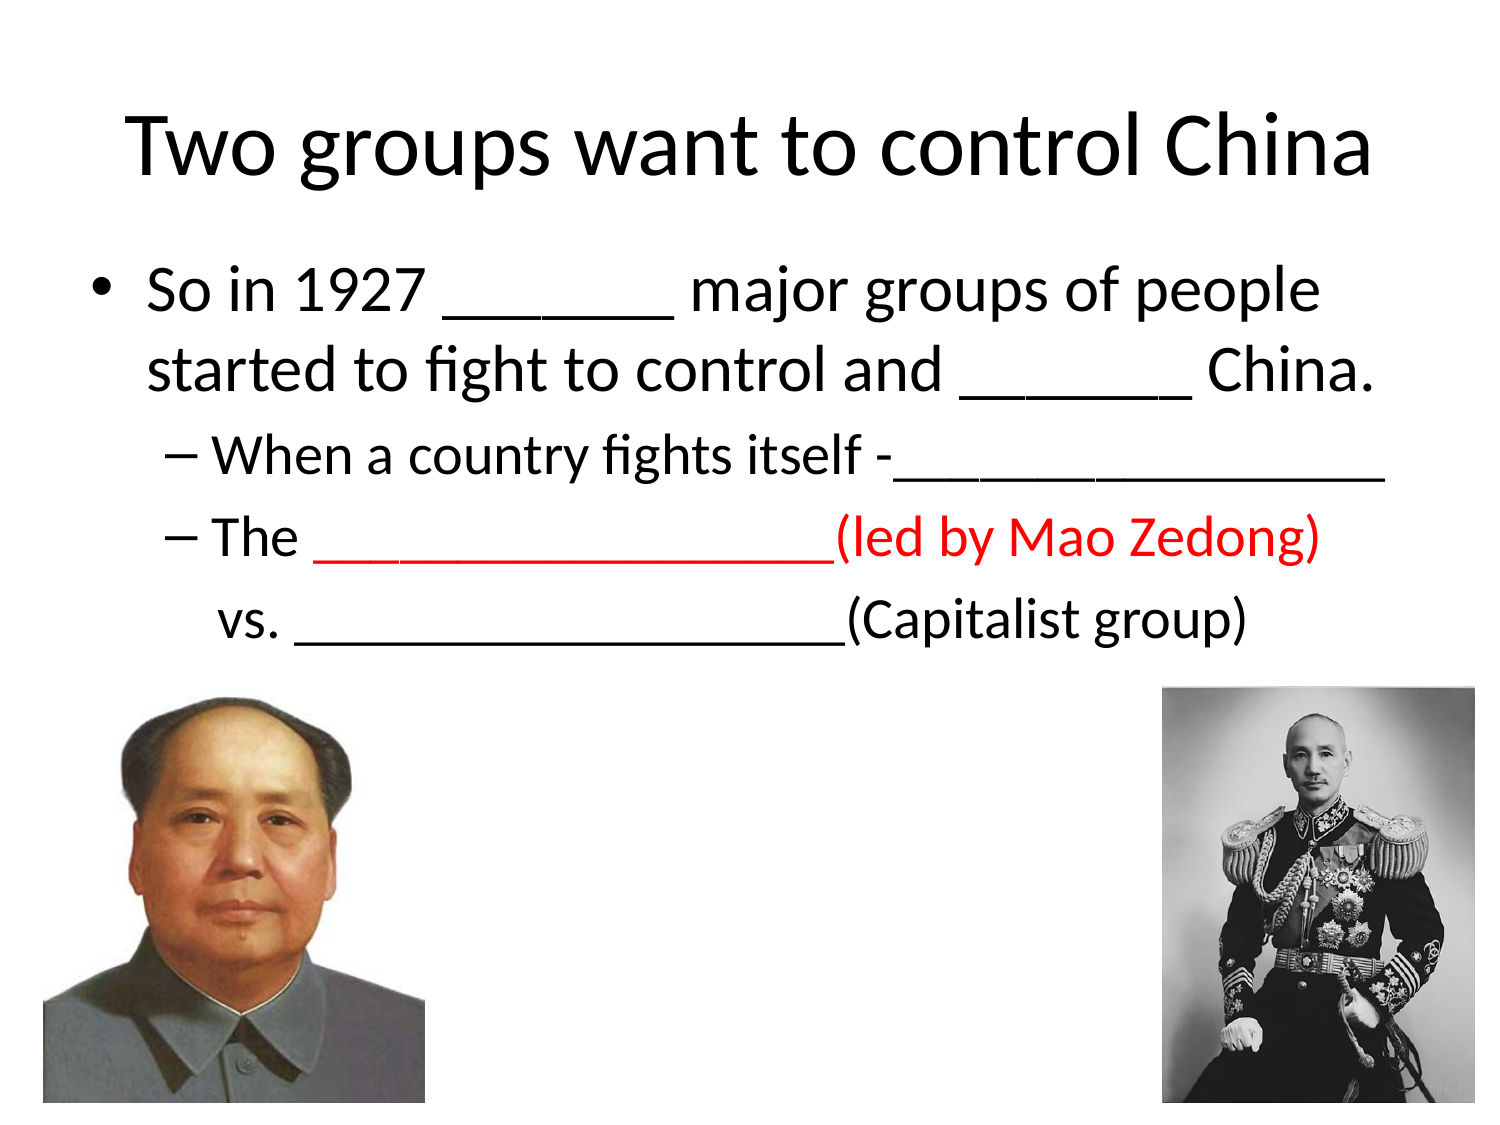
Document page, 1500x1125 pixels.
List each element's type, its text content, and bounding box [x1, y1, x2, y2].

list So in 1927 _______ major groups of people started to fight to control and _______ China. When a country fights itself -_________________ The __________________(led by Mao Zedong) vs. ___________________(Capitalist group) [75, 237, 1425, 980]
picture [1162, 686, 1475, 1103]
picture [43, 687, 426, 1103]
title Two groups want to control China [75, 45, 1425, 233]
